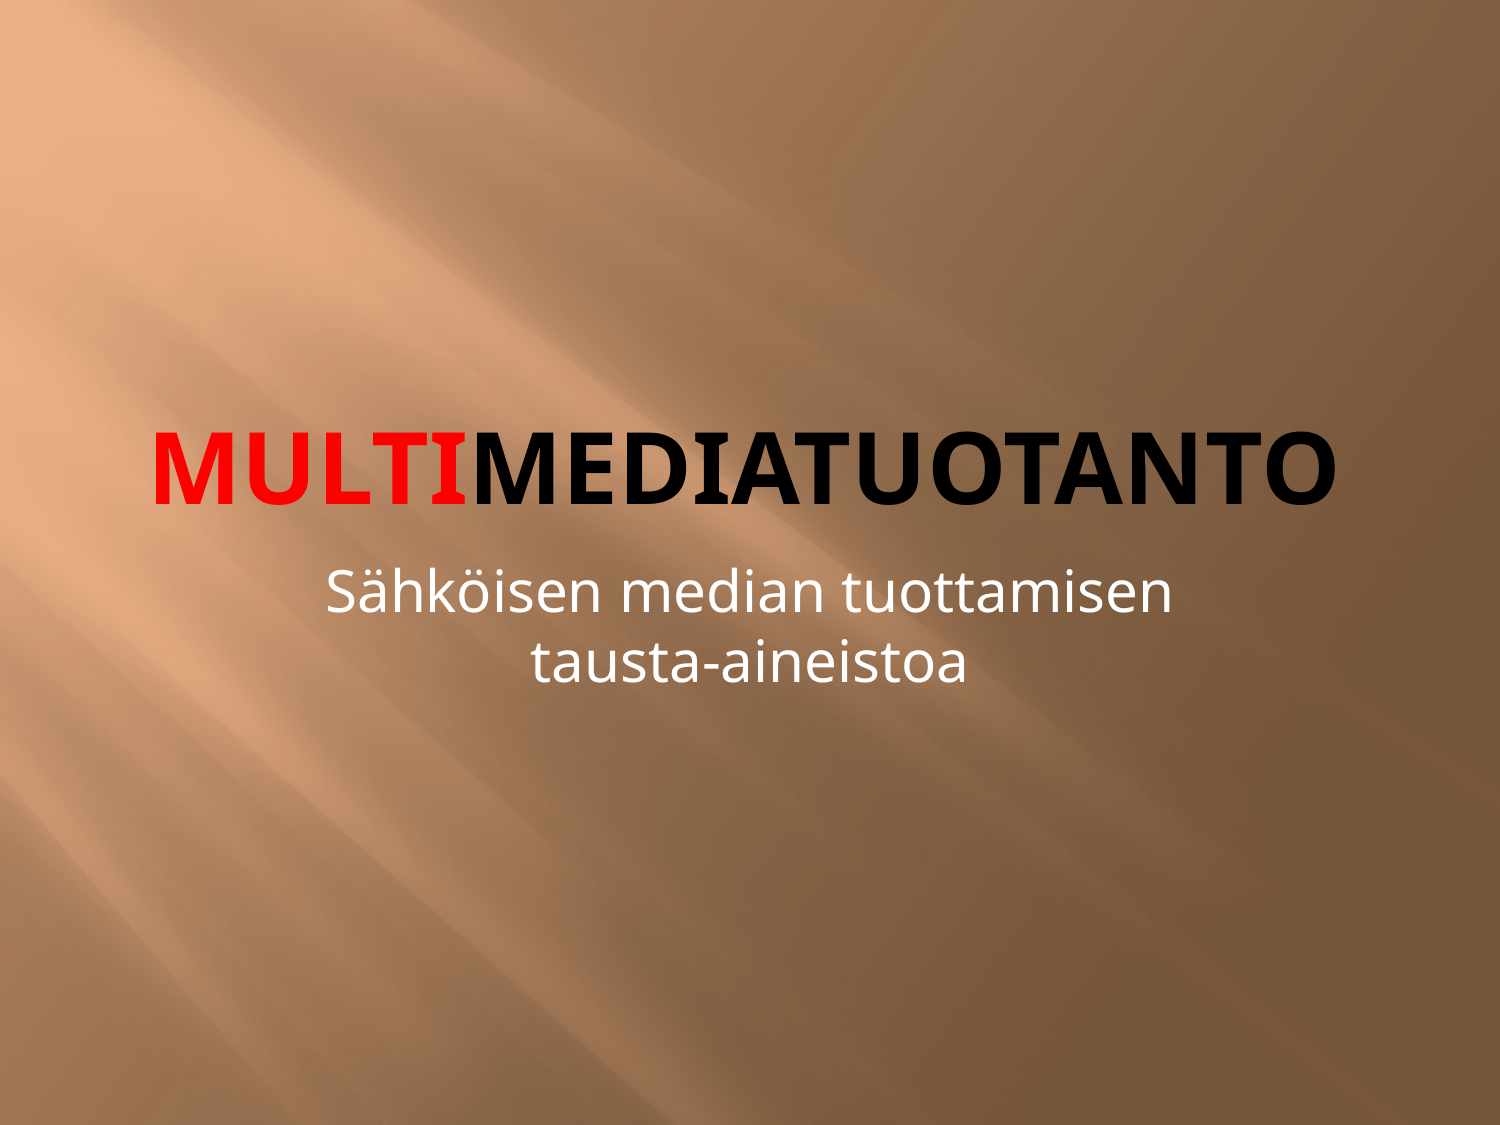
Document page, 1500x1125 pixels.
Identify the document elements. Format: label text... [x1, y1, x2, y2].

title Multimediatuotanto [69, 224, 1420, 525]
subtitle Sähköisen median tuottamisen tausta-aineistoa [225, 546, 1275, 834]
